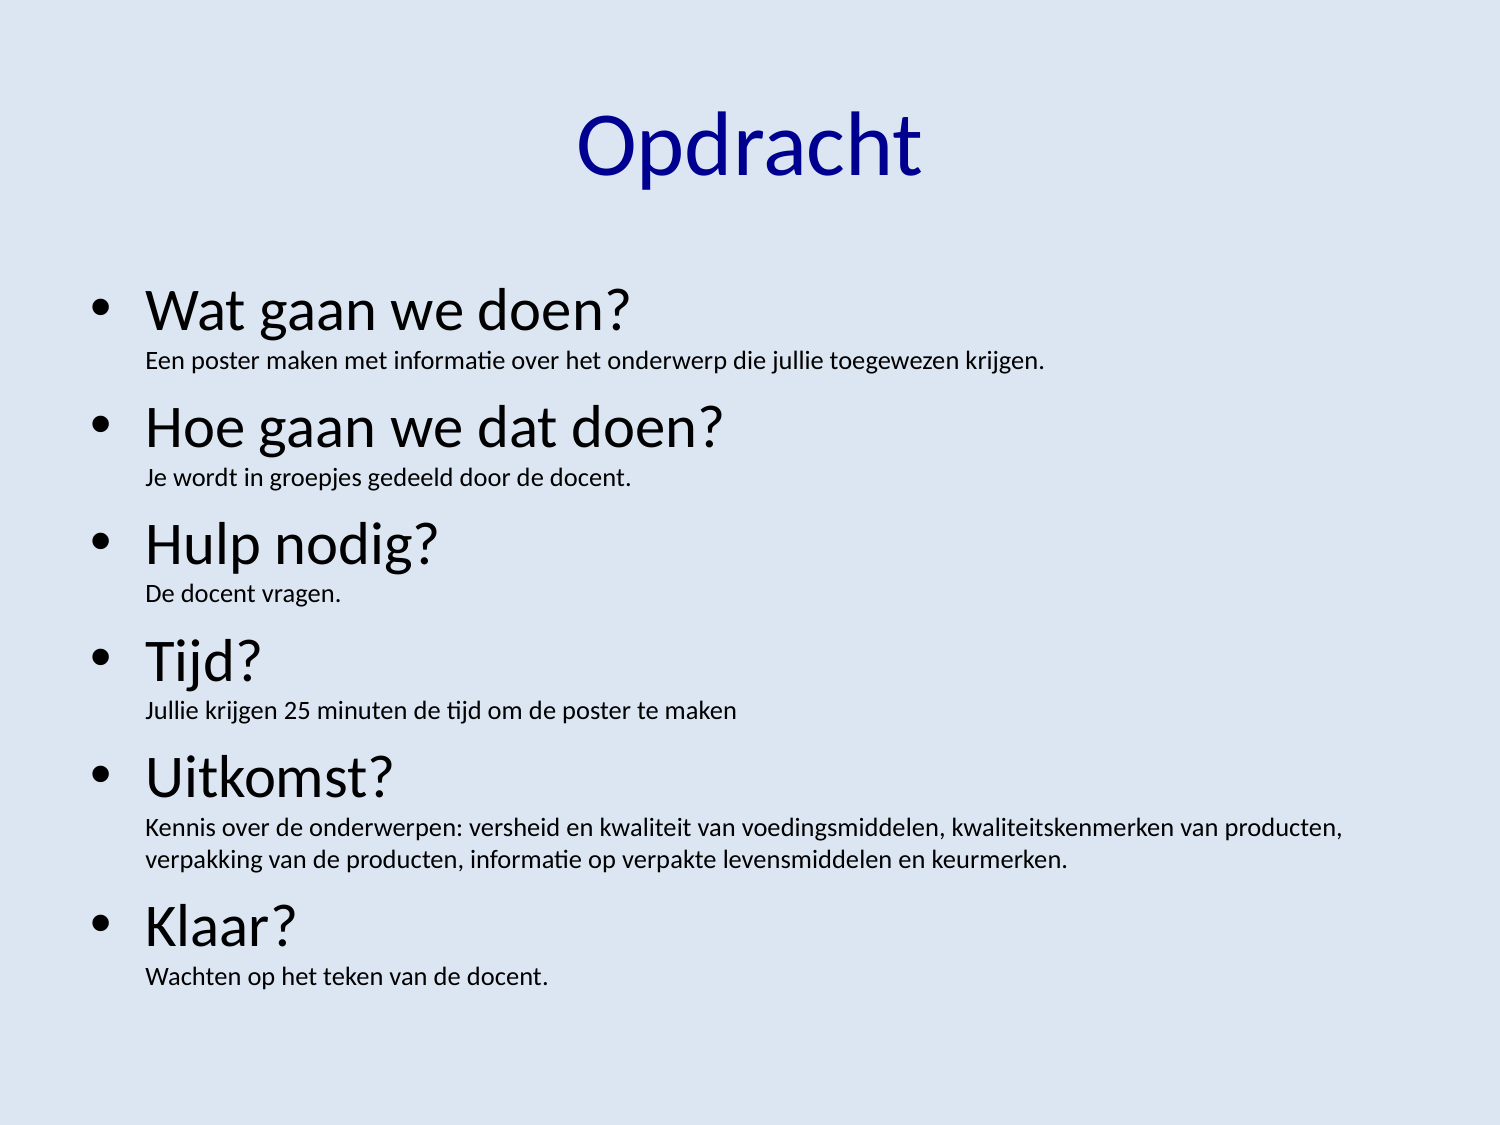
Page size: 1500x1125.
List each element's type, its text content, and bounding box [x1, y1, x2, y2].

title Opdracht [75, 45, 1425, 233]
list Wat gaan we doen? Een poster maken met informatie over het onderwerp die jullie toegewezen krijgen. Hoe gaan we dat doen? Je wordt in groepjes gedeeld door de docent. Hulp nodig? De docent vragen. Tijd? Jullie krijgen 25 minuten de tijd om de poster te maken Uitkomst? Kennis over de onderwerpen: versheid en kwaliteit van voedingsmiddelen, kwaliteitskenmerken van producten, verpakking van de producten, informatie op verpakte levensmiddelen en keurmerken. Klaar? Wachten op het teken van de docent. [75, 262, 1425, 1005]
